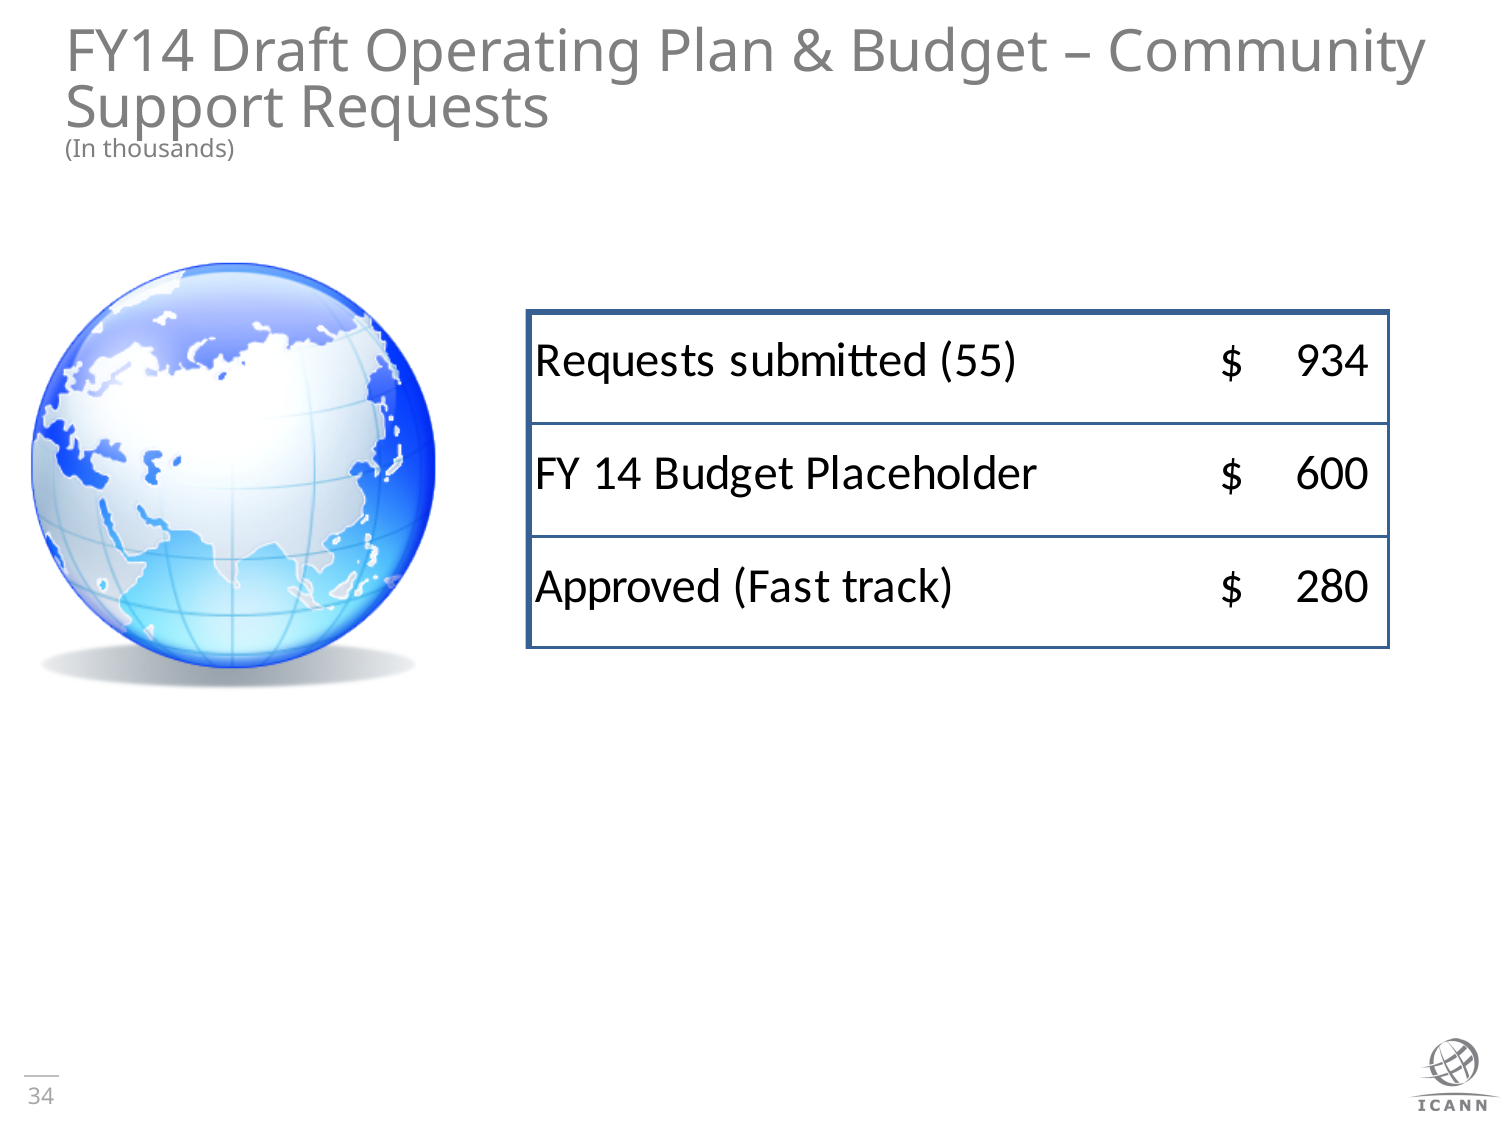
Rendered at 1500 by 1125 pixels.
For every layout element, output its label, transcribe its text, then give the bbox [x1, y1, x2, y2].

picture [0, 255, 451, 706]
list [525, 308, 1394, 652]
title FY14 Draft Operating Plan & Budget – Community Support Requests (In thousands) [50, 19, 1467, 116]
picture [1409, 1038, 1500, 1111]
